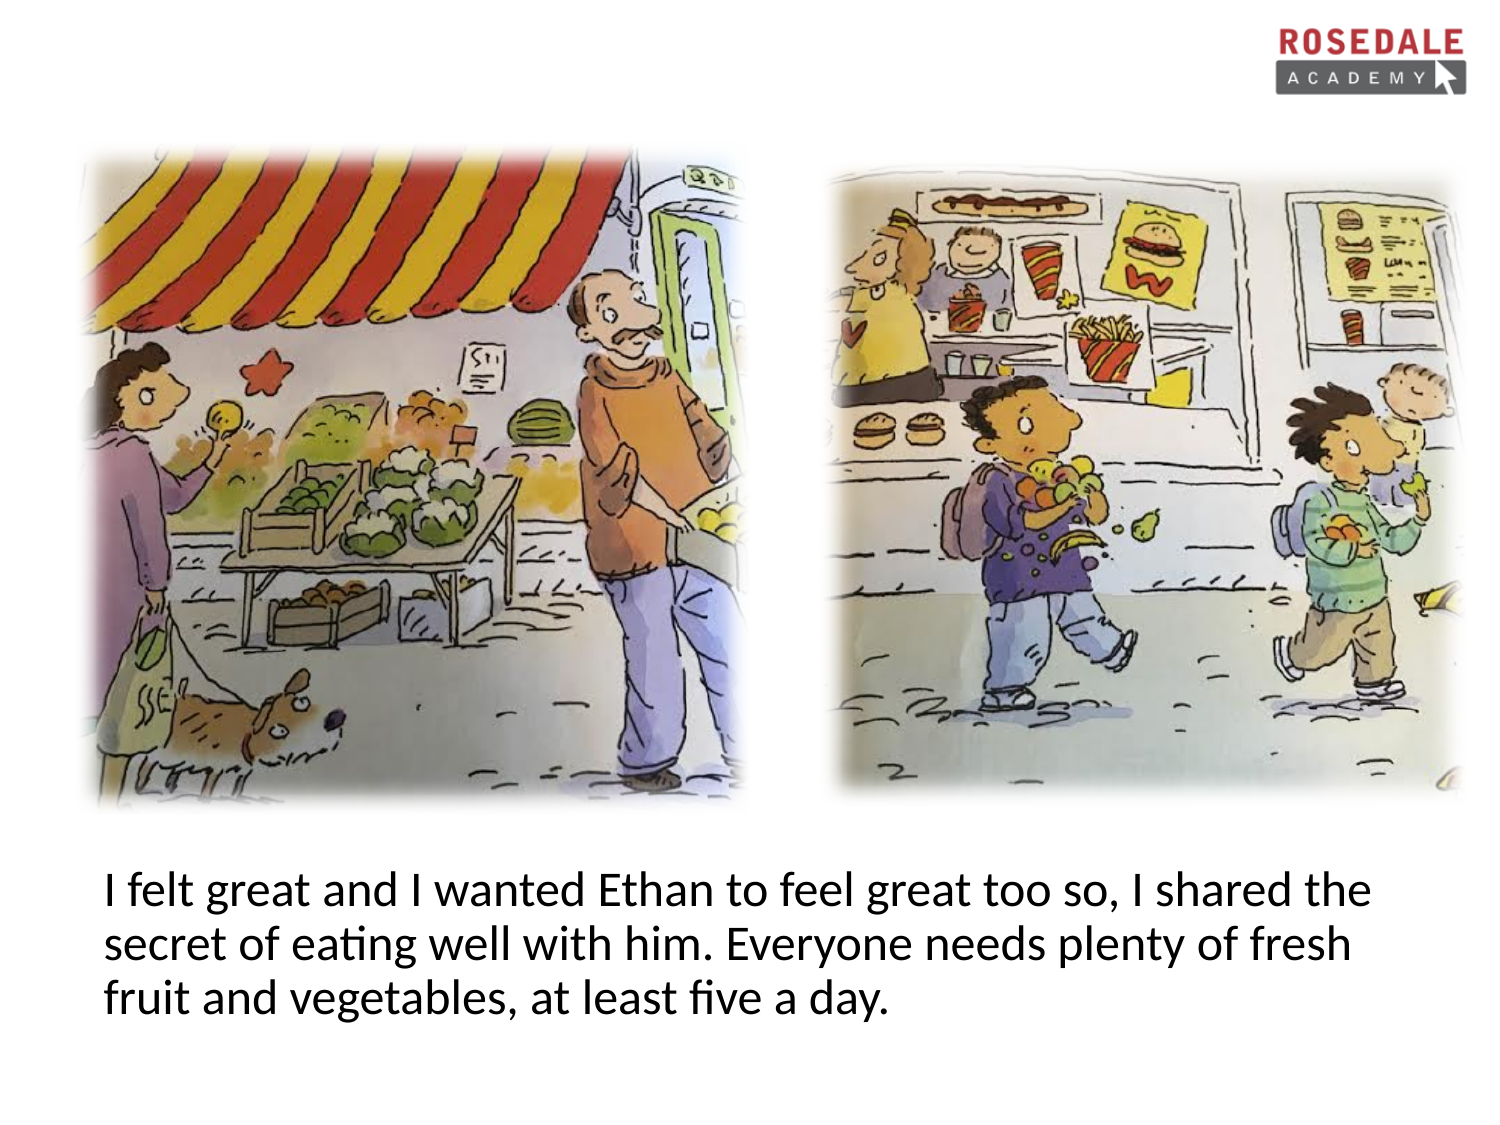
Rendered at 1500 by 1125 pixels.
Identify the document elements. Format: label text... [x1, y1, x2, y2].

picture [1269, 22, 1472, 100]
picture [820, 160, 1467, 807]
picture [75, 141, 750, 815]
list I felt great and I wanted Ethan to feel great too so, I shared the secret of eating well with him. Everyone needs plenty of fresh fruit and vegetables, at least five a day. [88, 856, 1400, 1103]
